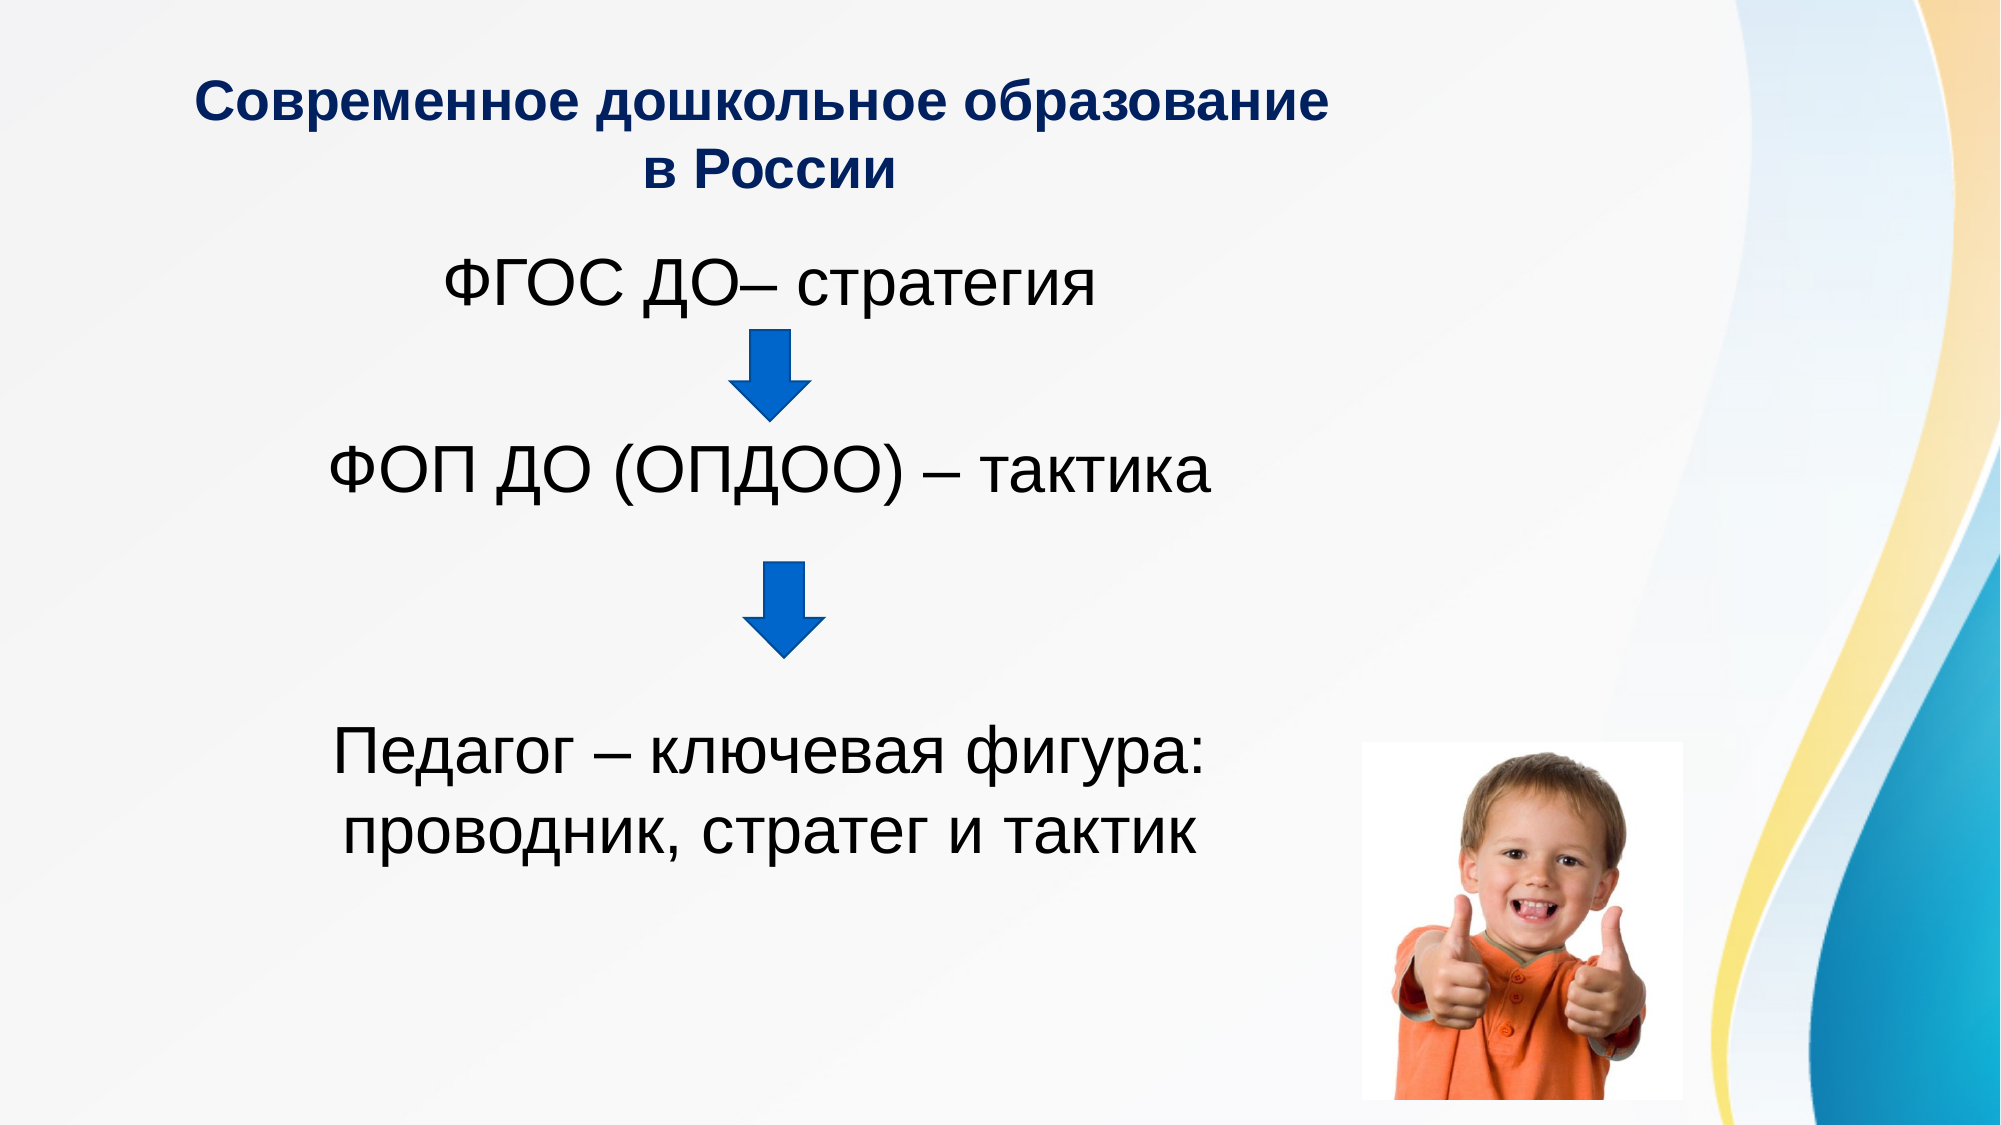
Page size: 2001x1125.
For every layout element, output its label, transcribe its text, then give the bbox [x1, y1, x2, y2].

list ФГОС ДО– стратегия ФОП ДО (ОПДОО) – тактика Педагог – ключевая фигура: проводник, стратег и тактик [162, 231, 1378, 894]
title Современное дошкольное образование в России [94, 55, 1446, 209]
text_box [727, 329, 813, 423]
picture [0, 0, 2001, 1125]
text_box [741, 561, 827, 660]
slide_number [1433, 1024, 1900, 1103]
